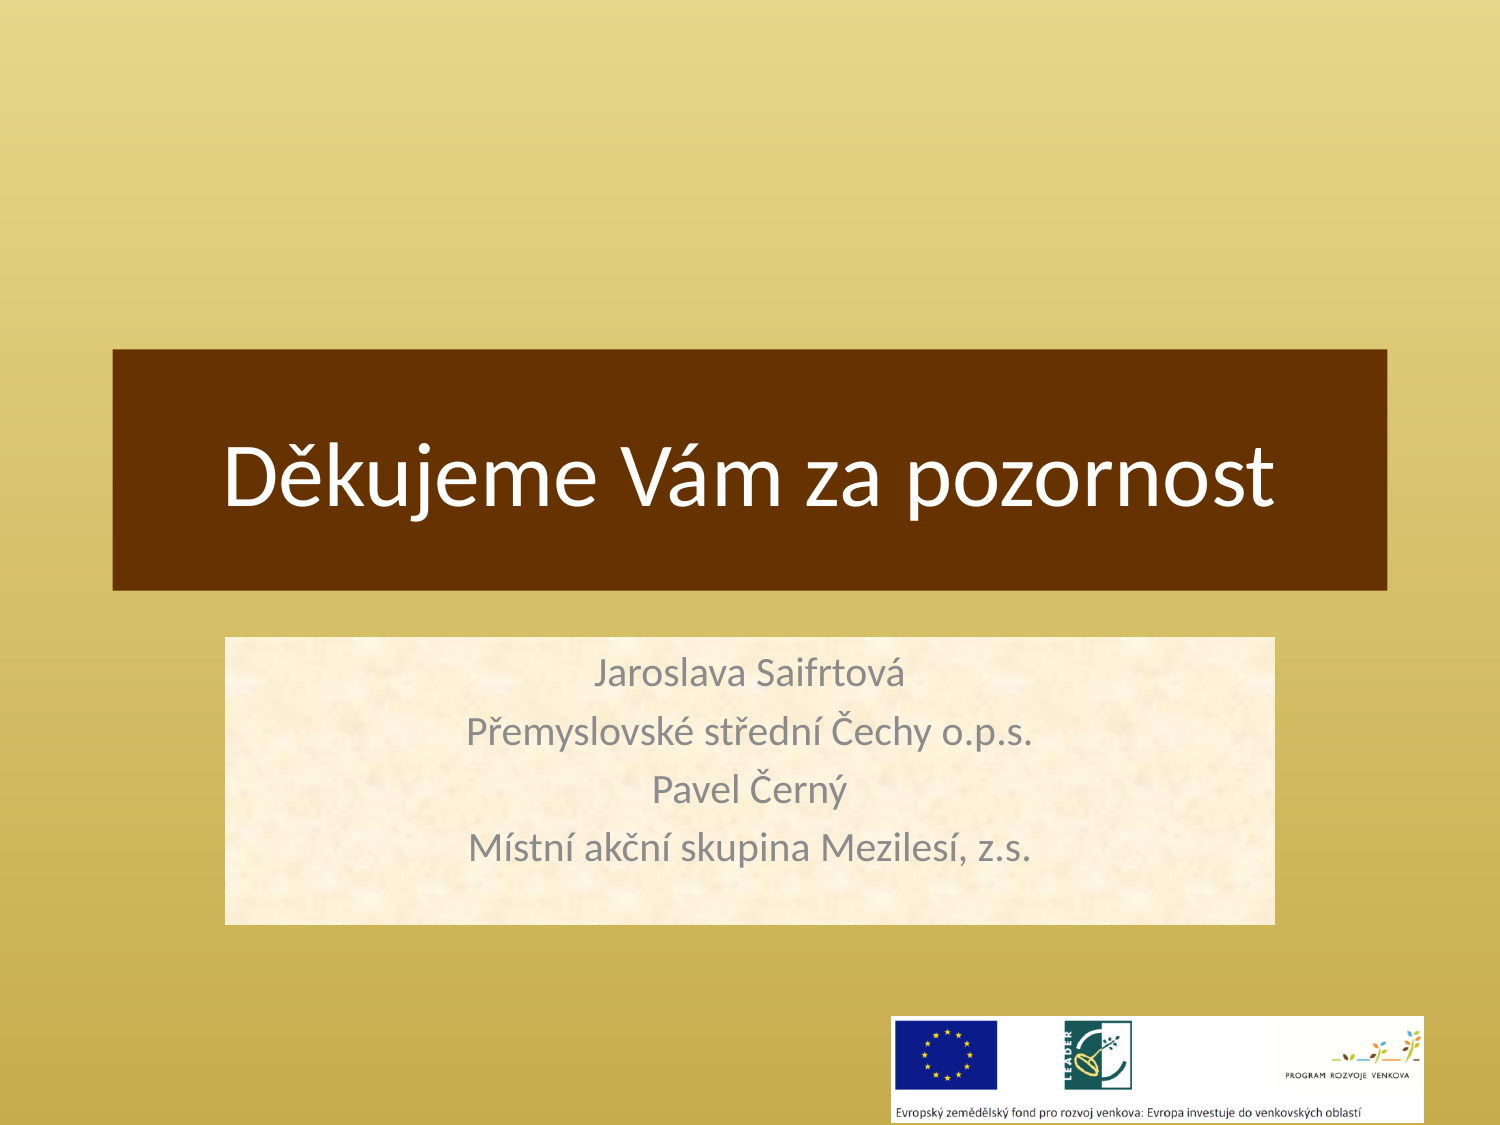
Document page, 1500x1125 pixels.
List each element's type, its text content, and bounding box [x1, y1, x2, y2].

title Děkujeme Vám za pozornost [112, 349, 1388, 591]
subtitle Jaroslava Saifrtová Přemyslovské střední Čechy o.p.s. Pavel Černý Místní akční skupina Mezilesí, z.s. [225, 637, 1275, 925]
picture [891, 1016, 1424, 1123]
